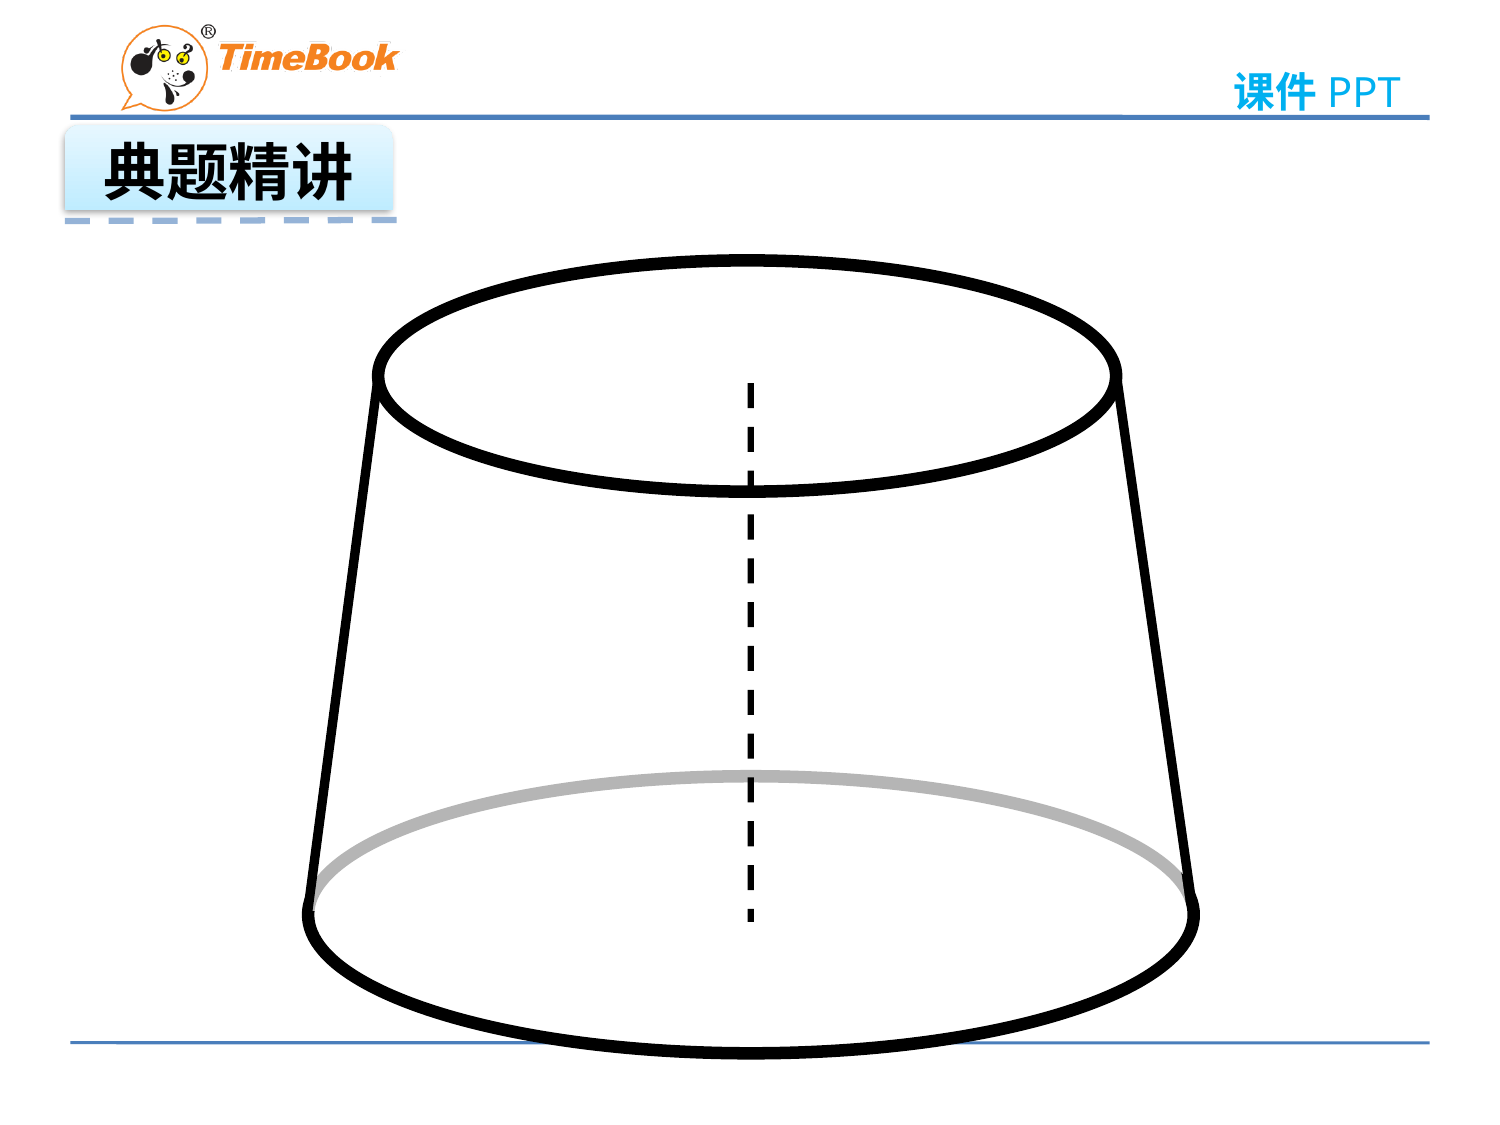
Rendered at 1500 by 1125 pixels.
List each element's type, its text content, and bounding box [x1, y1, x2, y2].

text_box 典题精讲 [64, 124, 394, 212]
text_box [306, 373, 1187, 911]
text_box [378, 260, 1116, 492]
text_box [308, 885, 1194, 1054]
picture [118, 22, 408, 113]
